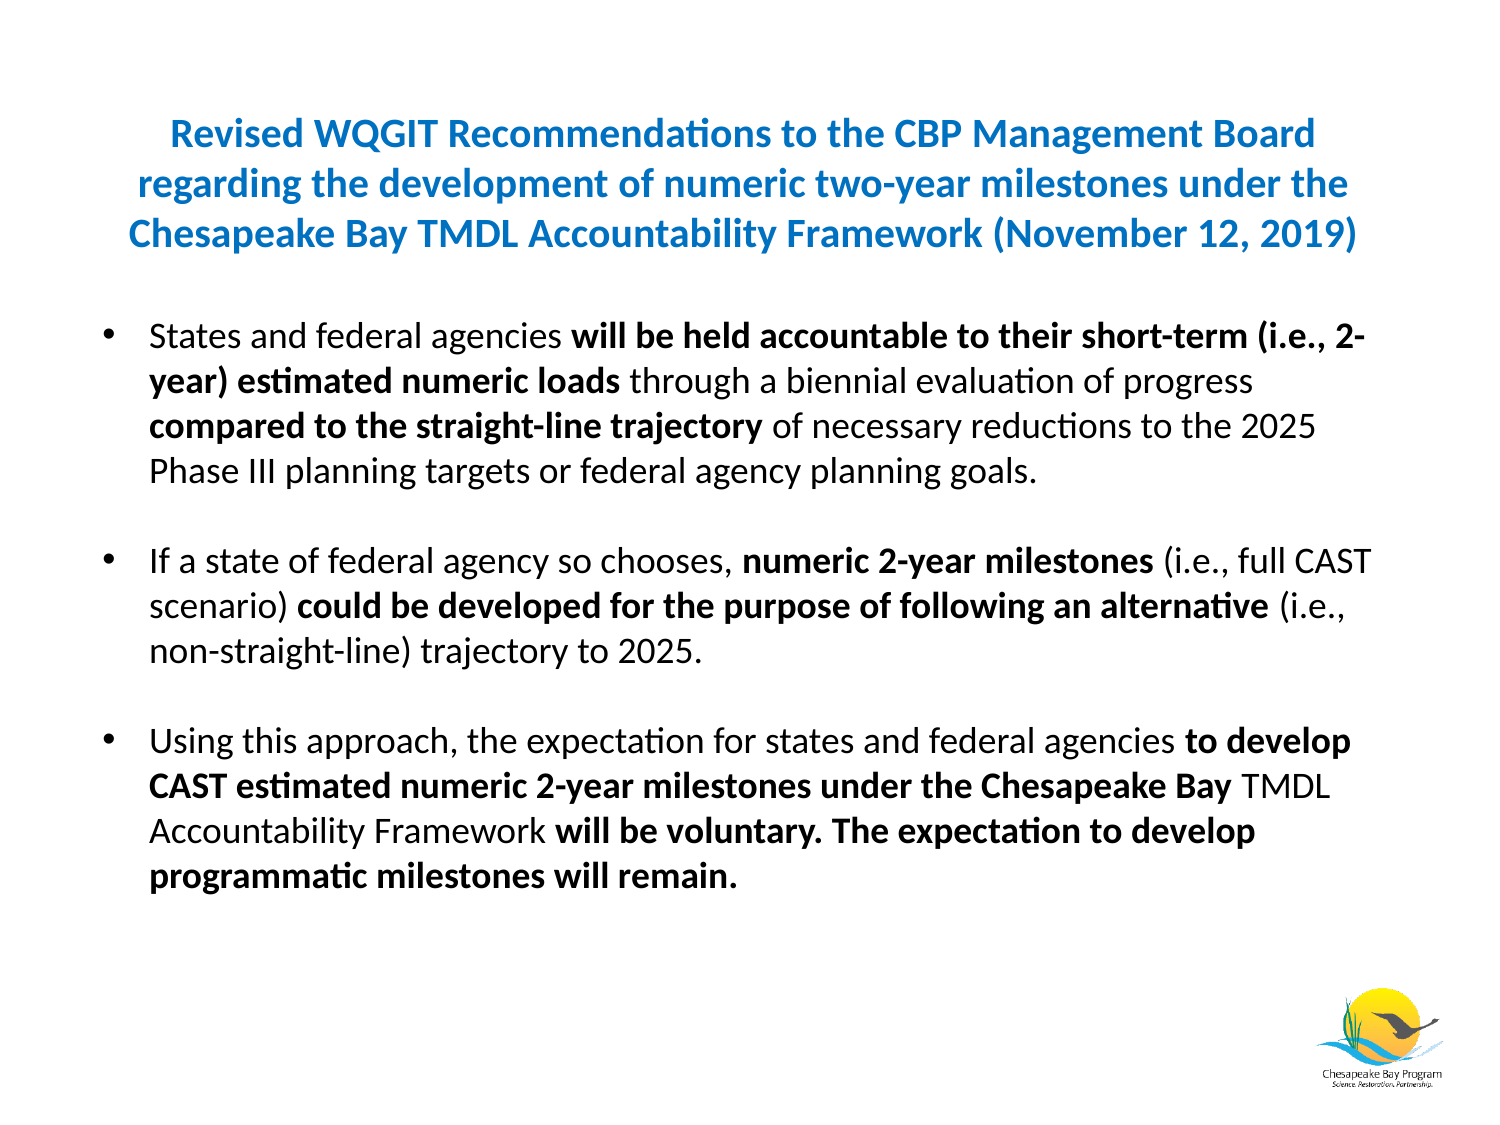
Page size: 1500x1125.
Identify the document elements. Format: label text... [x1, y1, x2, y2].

text_box States and federal agencies will be held accountable to their short-term (i.e., 2-year) estimated numeric loads through a biennial evaluation of progress compared to the straight-line trajectory of necessary reductions to the 2025 Phase III planning targets or federal agency planning goals. If a state of federal agency so chooses, numeric 2-year milestones (i.e., full CAST scenario) could be developed for the purpose of following an alternative (i.e., non-straight-line) trajectory to 2025. Using this approach, the expectation for states and federal agencies to develop CAST estimated numeric 2-year milestones under the Chesapeake Bay TMDL Accountability Framework will be voluntary. The expectation to develop programmatic milestones will remain. [87, 303, 1388, 948]
text_box Revised WQGIT Recommendations to the CBP Management Board regarding the development of numeric two-year milestones under the Chesapeake Bay TMDL Accountability Framework (November 12, 2019) [99, 98, 1388, 264]
picture [1315, 987, 1444, 1088]
